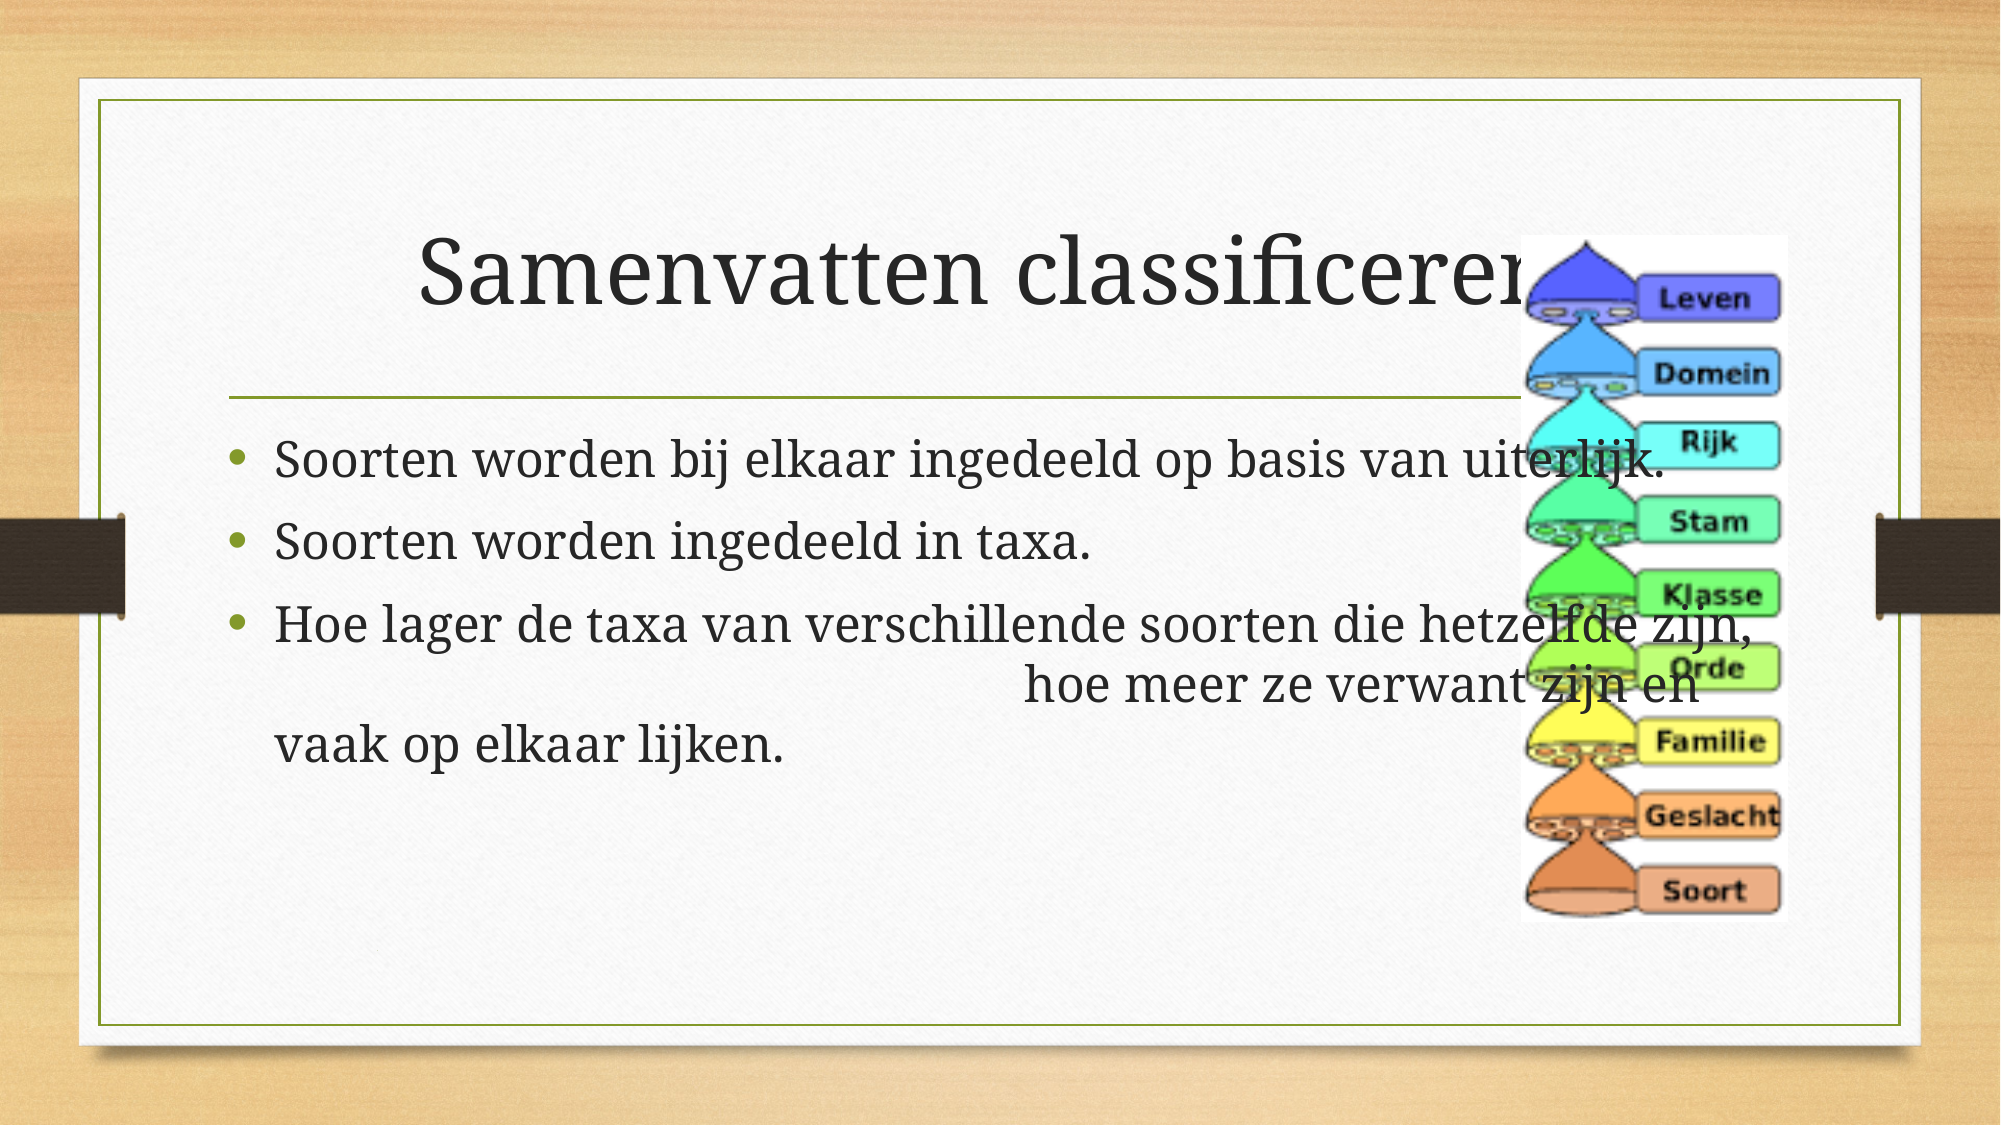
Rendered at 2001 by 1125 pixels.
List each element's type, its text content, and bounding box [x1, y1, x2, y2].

list Soorten worden bij elkaar ingedeeld op basis van uiterlijk. Soorten worden ingedeeld in taxa. Hoe lager de taxa van verschillende soorten die hetzelfde zijn, hoe meer ze verwant zijn en vaak op elkaar lijken. [212, 419, 1788, 964]
picture [0, 0, 2001, 1125]
text_box [22, 0, 257, 313]
title Samenvatten classificeren [212, 161, 1788, 375]
